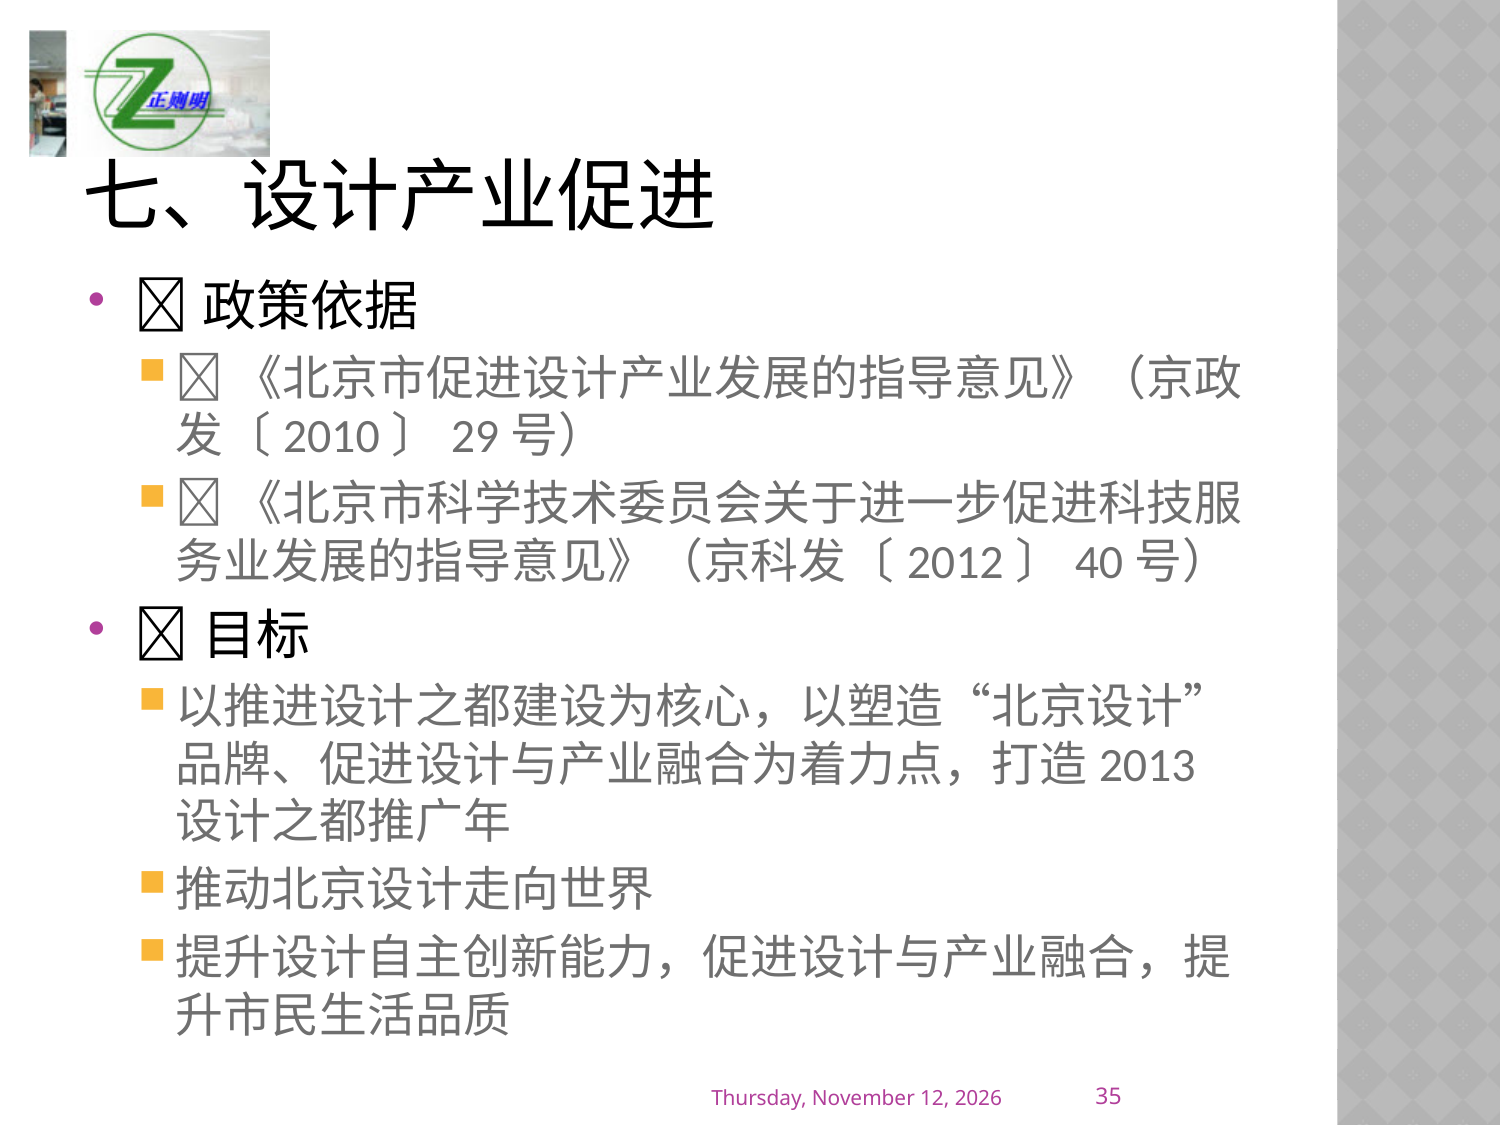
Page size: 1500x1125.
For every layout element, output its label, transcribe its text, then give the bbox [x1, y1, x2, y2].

picture [29, 30, 270, 157]
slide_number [696, 1075, 1025, 1113]
title 七、设计产业促进 [75, 52, 1263, 240]
list 政策依据 《北京市促进设计产业发展的指导意见》（京政发〔2010〕29号） 《北京市科学技术委员会关于进一步促进科技服务业发展的指导意见》（京科发〔2012〕40号） 目标 以推进设计之都建设为核心，以塑造“北京设计”品牌、促进设计与产业融合为着力点，打造2013设计之都推广年 推动北京设计走向世界 提升设计自主创新能力，促进设计与产业融合，提升市民生活品质 [75, 264, 1263, 1059]
slide_number 35 [1025, 1075, 1122, 1113]
